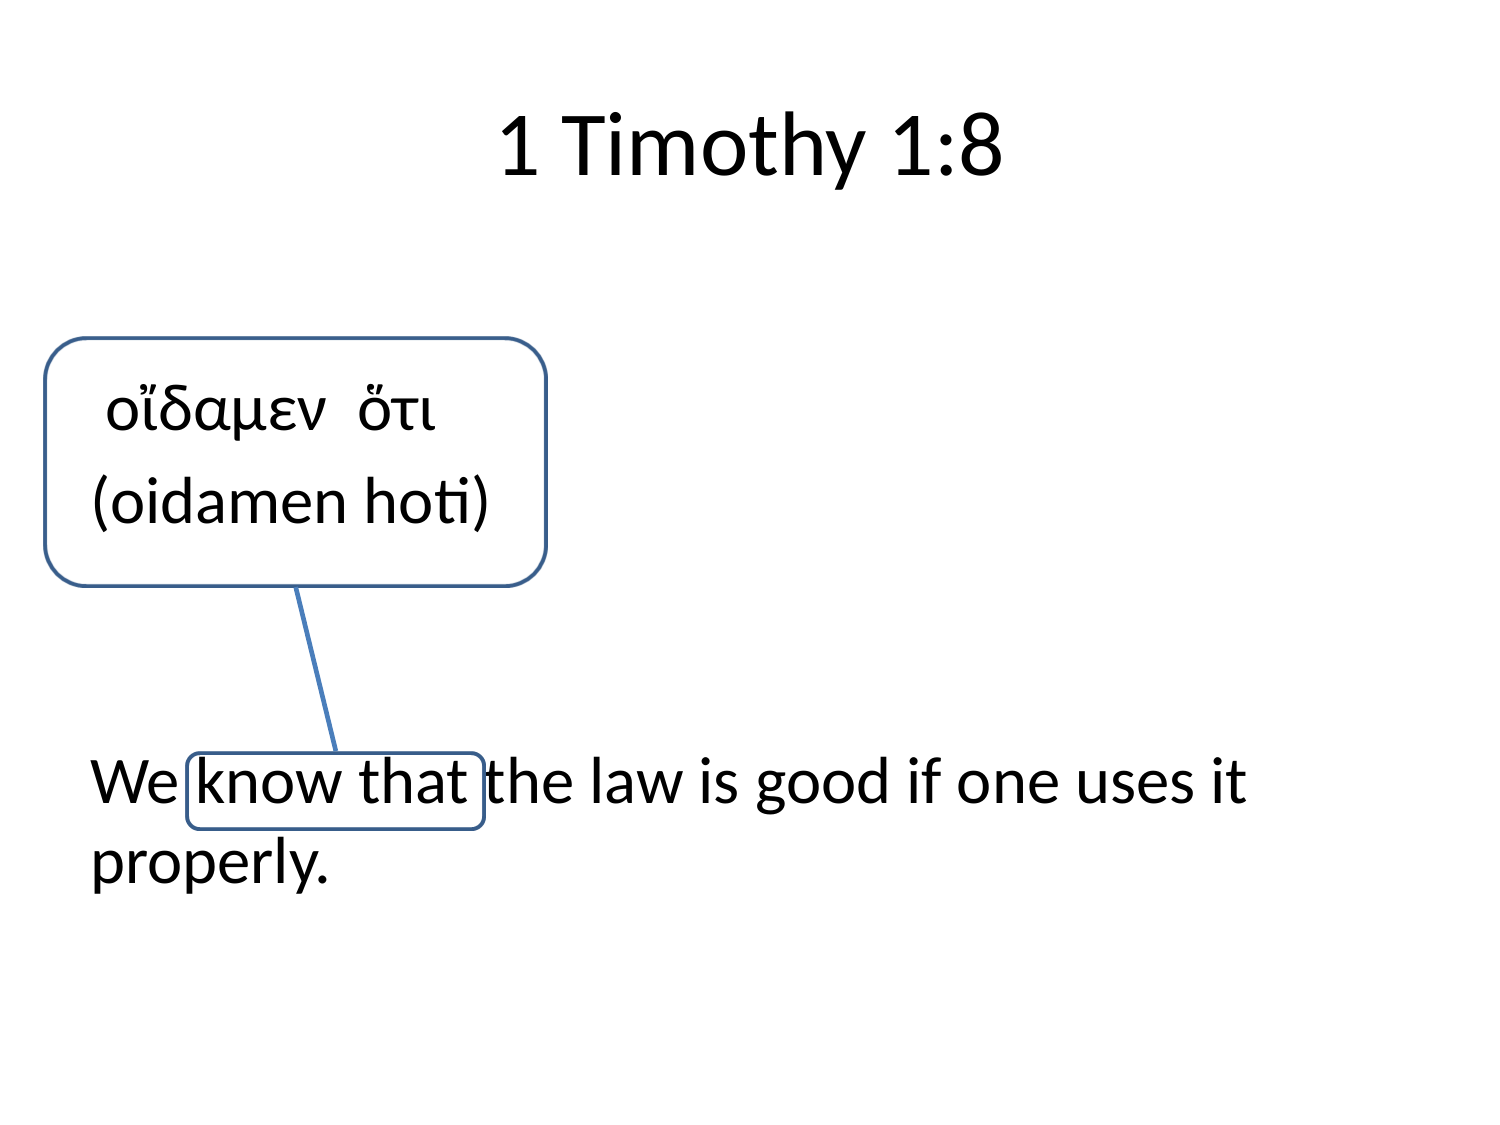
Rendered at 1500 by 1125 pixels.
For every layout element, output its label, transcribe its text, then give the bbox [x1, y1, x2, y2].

list οἴδαμεν ὅτι (oidamen hoti) We know that the law is good if one uses it properly. [75, 262, 1425, 1005]
title 1 Timothy 1:8 [75, 45, 1425, 233]
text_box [295, 586, 337, 752]
picture [185, 750, 487, 832]
picture [43, 335, 549, 588]
